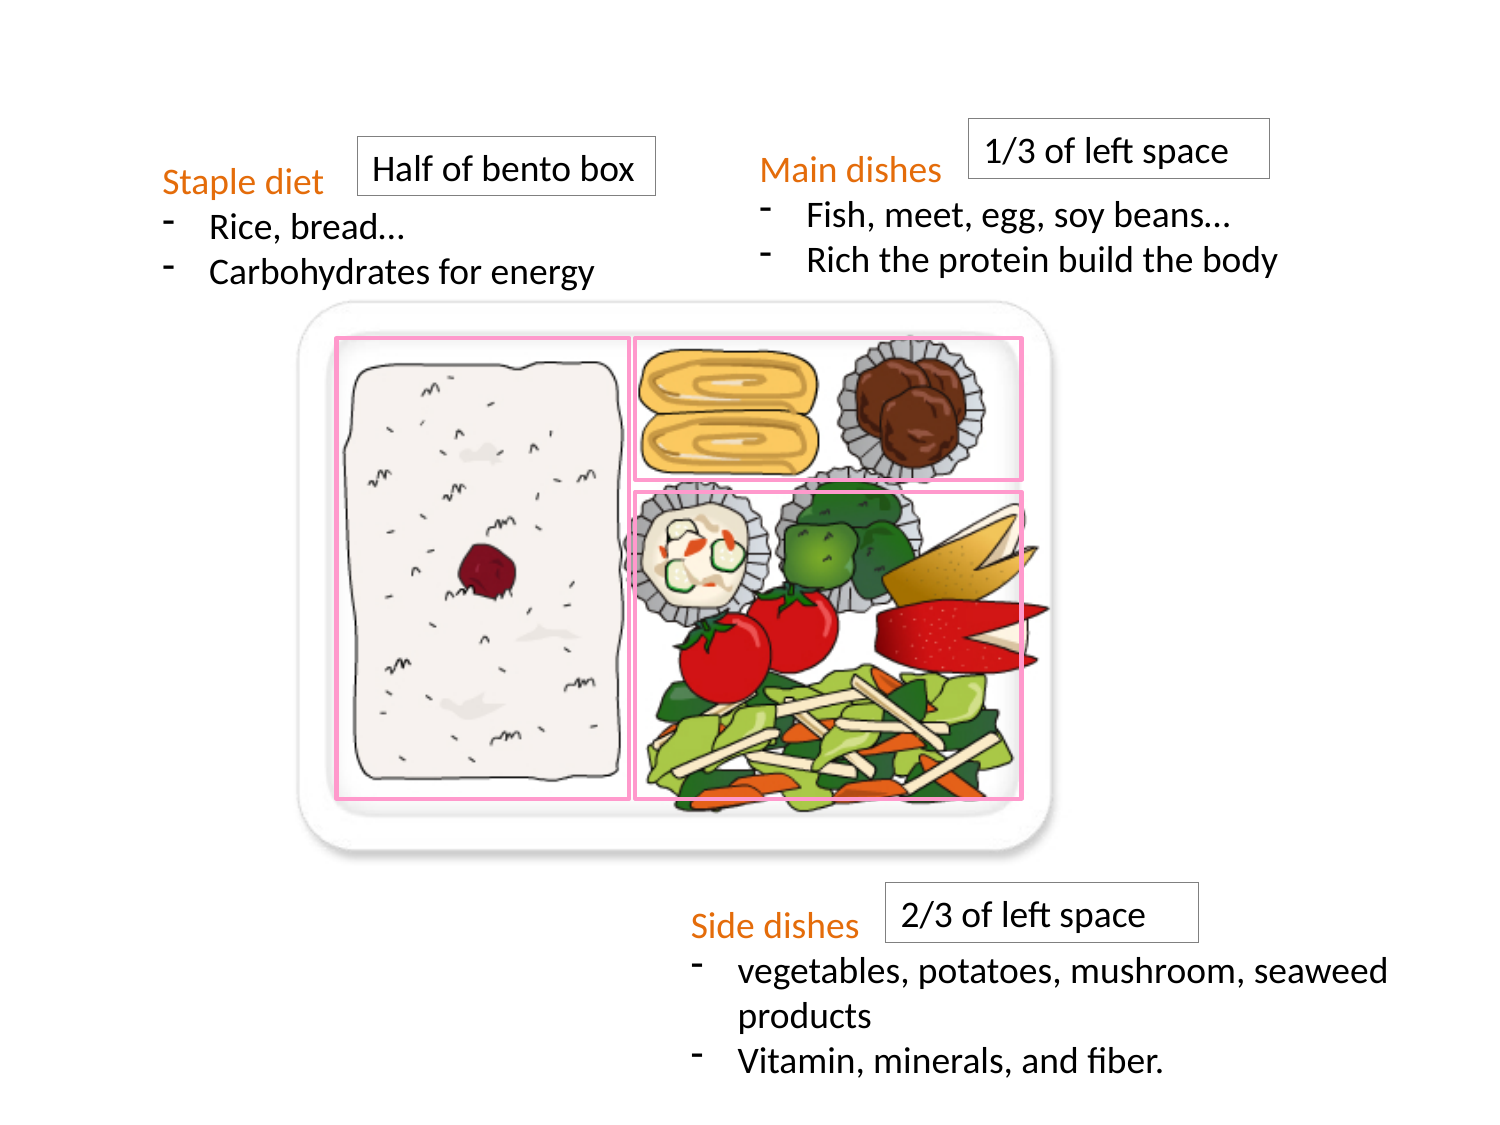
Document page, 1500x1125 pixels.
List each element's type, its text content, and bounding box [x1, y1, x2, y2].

text_box Staple diet Rice, bread… Carbohydrates for energy [147, 149, 744, 299]
text_box 2/3 of left space [885, 882, 1199, 943]
picture [277, 282, 1076, 885]
text_box 1/3 of left space [968, 118, 1270, 179]
text_box Side dishes vegetables, potatoes, mushroom, seaweed products Vitamin, minerals, and fiber. [676, 893, 1427, 1088]
text_box Half of bento box [357, 136, 656, 196]
text_box Main dishes Fish, meet, egg, soy beans… Rich the protein build the body [744, 137, 1495, 287]
